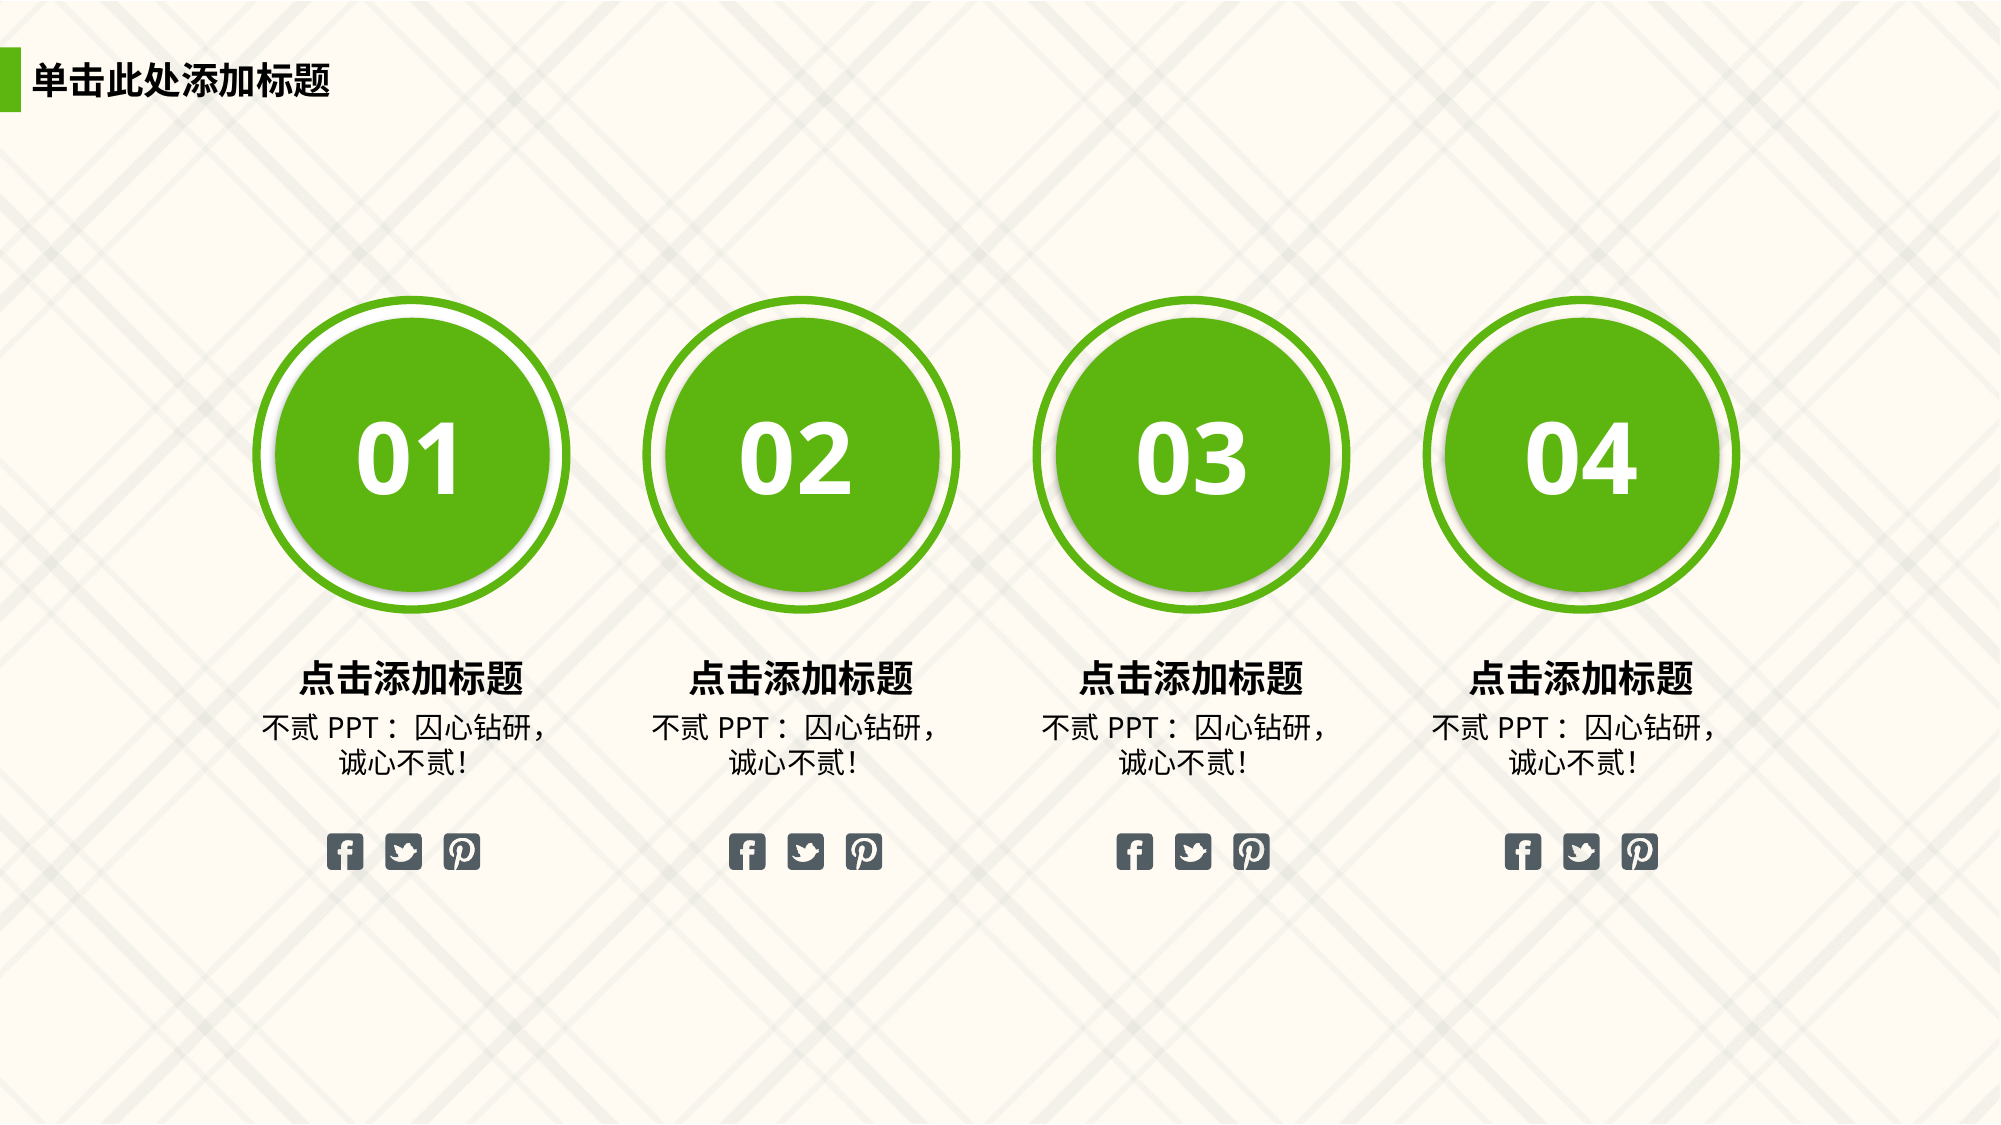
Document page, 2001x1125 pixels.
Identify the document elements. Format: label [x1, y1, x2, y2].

text_box [241, 655, 582, 816]
text_box [631, 655, 972, 816]
text_box [1426, 299, 1737, 610]
text_box [0, 47, 363, 113]
text_box [646, 299, 957, 610]
picture [0, 1, 2000, 1124]
text_box [1411, 655, 1752, 816]
text_box [1036, 299, 1347, 610]
text_box [1021, 655, 1362, 816]
text_box [256, 299, 567, 610]
